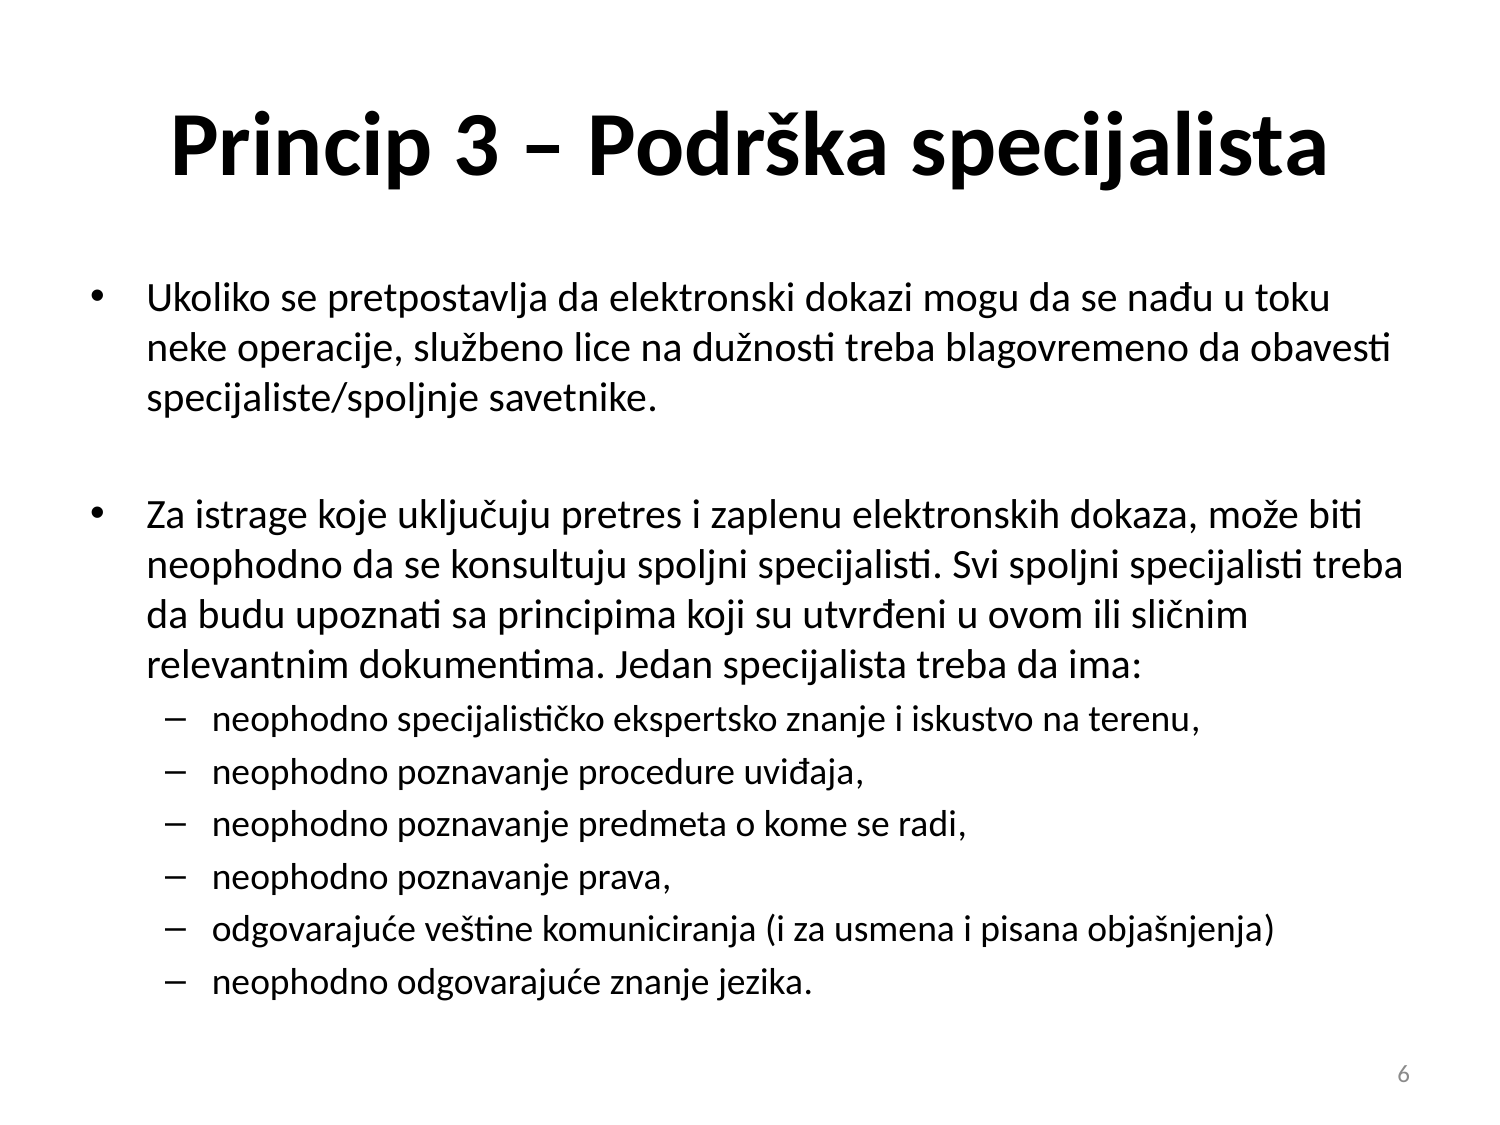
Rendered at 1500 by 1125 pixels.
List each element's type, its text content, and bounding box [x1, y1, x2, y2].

title Princip 3 – Podrška specijalista [74, 44, 1426, 233]
slide_number 6 [1074, 1042, 1425, 1103]
list Ukoliko se pretpostavlja da elektronski dokazi mogu da se nađu u toku neke operacije, službeno lice na dužnosti treba blagovremeno da obavesti specijaliste/spoljnje savetnike. Za istrage koje uključuju pretres i zaplenu elektronskih dokaza, može biti neophodno da se konsultuju spoljni specijalisti. Svi spoljni specijalisti treba da budu upoznati sa principima koji su utvrđeni u ovom ili sličnim relevantnim dokumentima. Jedan specijalista treba da ima: neophodno specijalističko ekspertsko znanje i iskustvo na terenu, neophodno poznavanje procedure uviđaja, neophodno poznavanje predmeta o kome se radi, neophodno poznavanje prava, odgovarajuće veštine komuniciranja (i za usmena i pisana objašnjenja) neophodno odgovarajuće znanje jezika. [74, 262, 1426, 1006]
